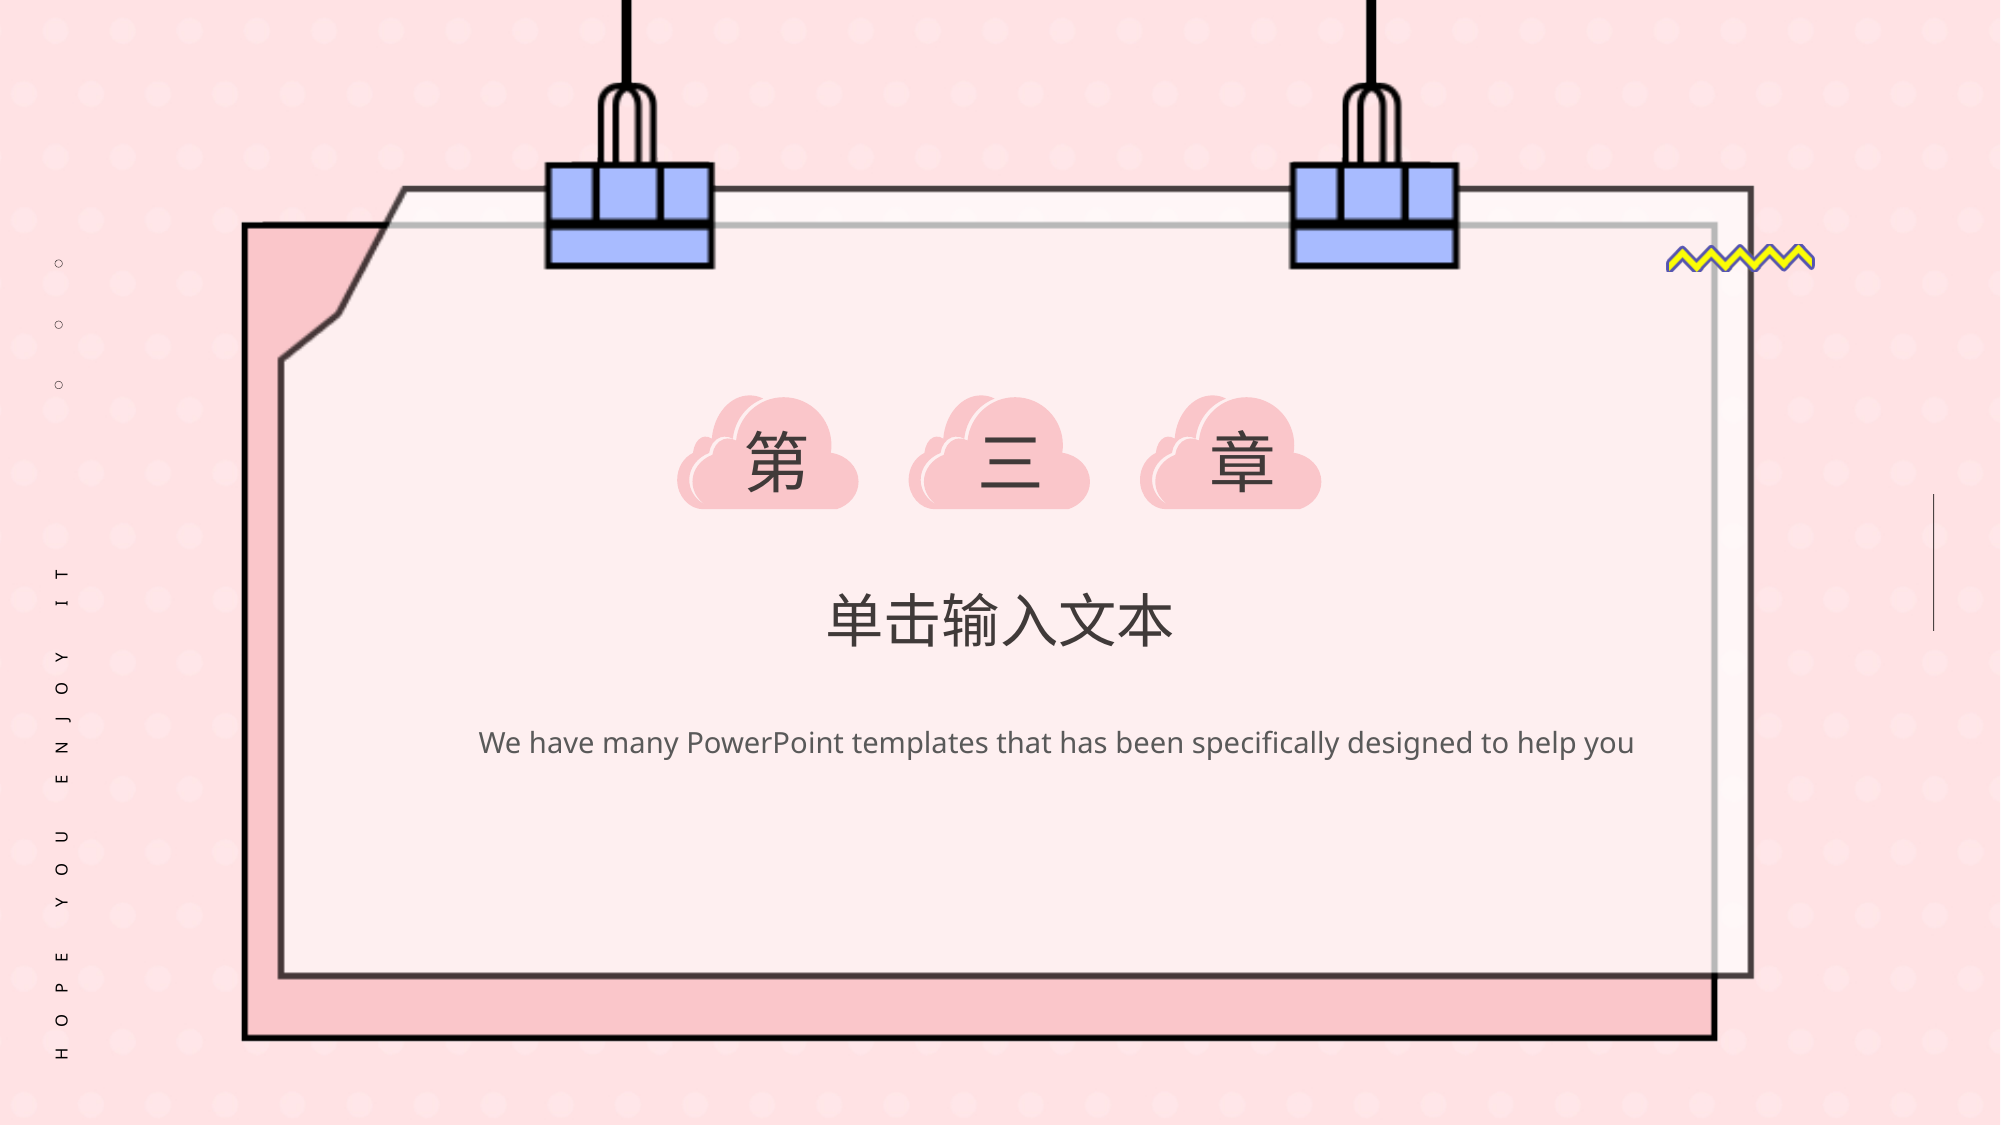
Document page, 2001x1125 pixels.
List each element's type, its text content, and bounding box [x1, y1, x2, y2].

text_box HOPE YOU ENJOY IT [43, 555, 79, 1076]
text_box [53, 319, 64, 330]
text_box [53, 258, 64, 269]
text_box [53, 380, 64, 390]
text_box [1139, 395, 1322, 510]
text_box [677, 395, 859, 510]
picture [0, 0, 2001, 1125]
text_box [908, 395, 1090, 510]
